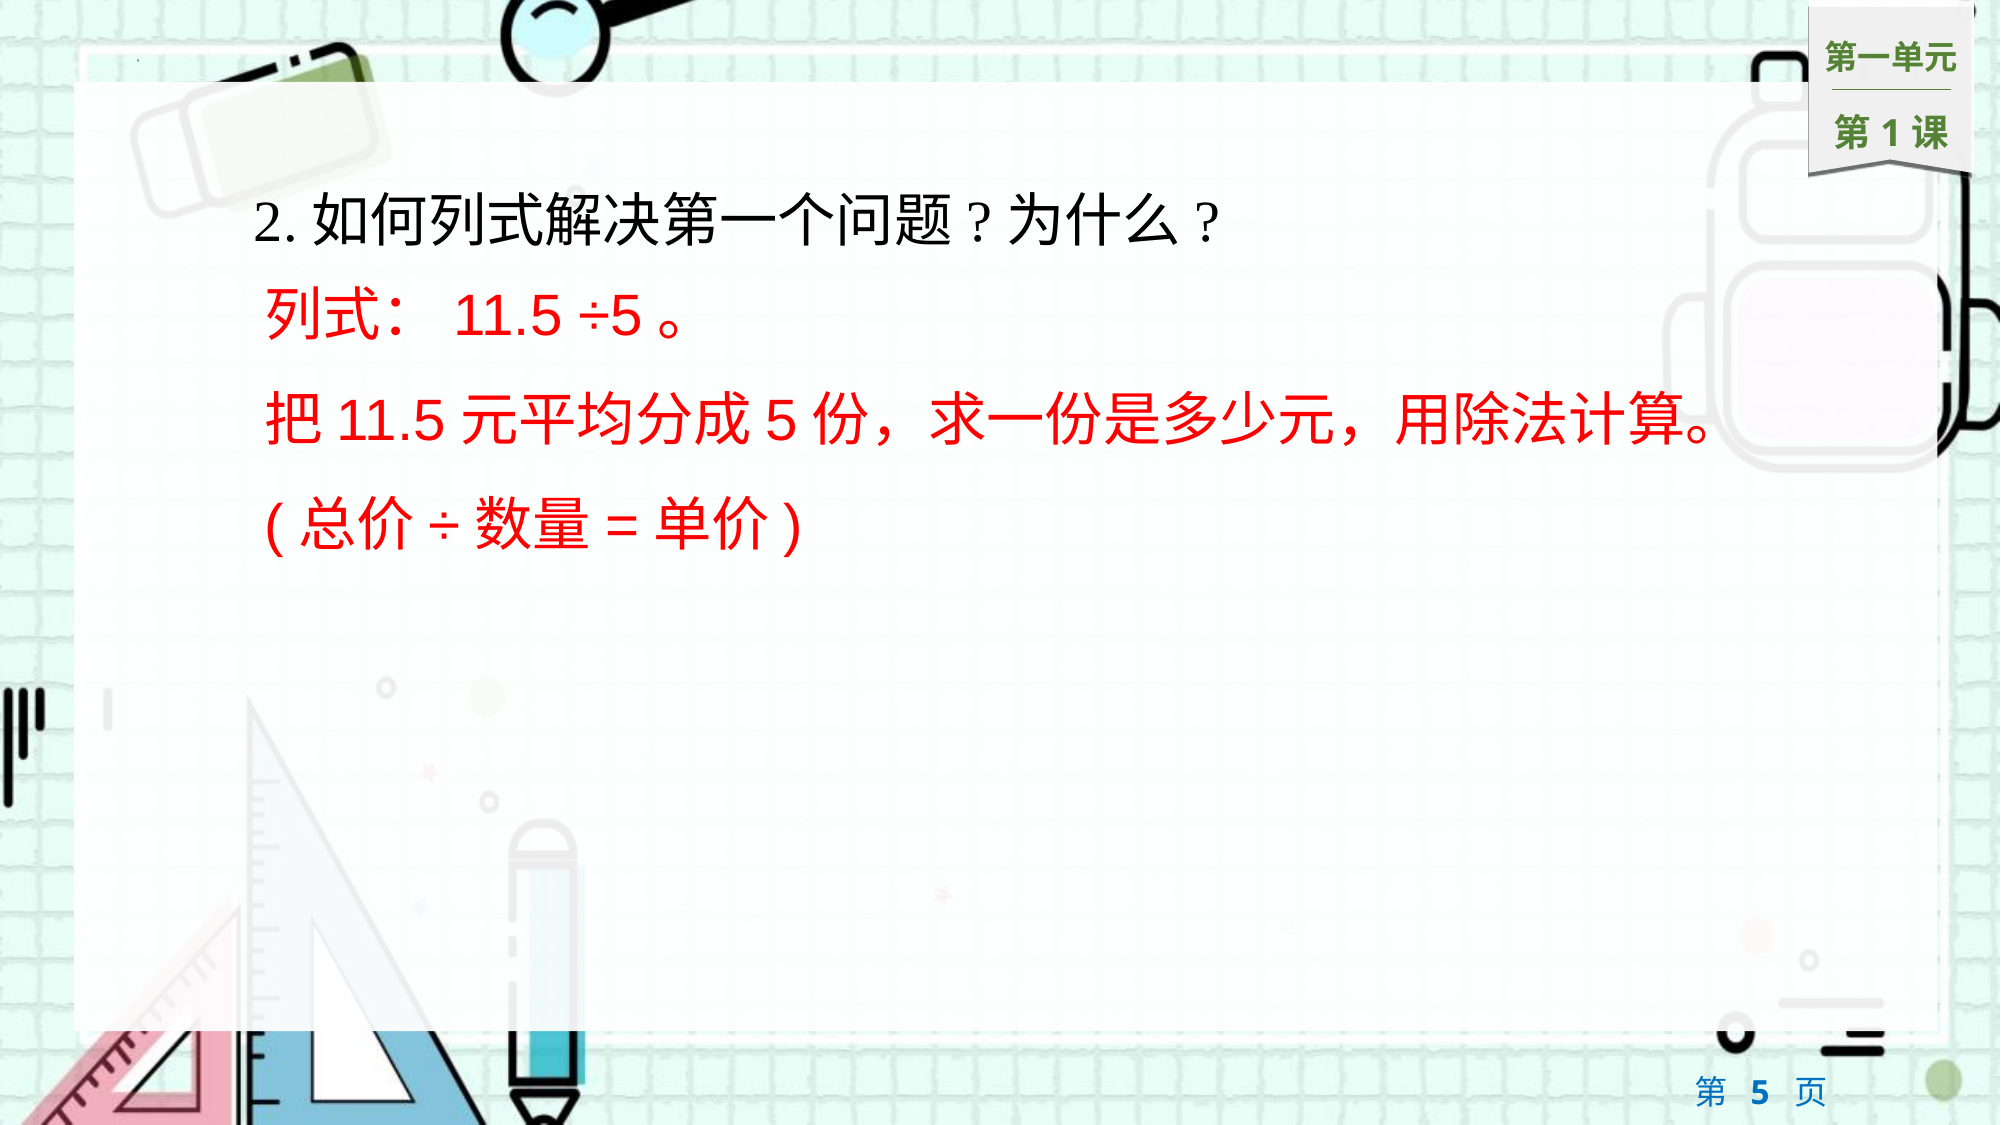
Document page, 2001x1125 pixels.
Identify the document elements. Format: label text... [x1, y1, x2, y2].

picture [1938, 168, 1971, 176]
list 列式：11.5 ÷5。 把11.5元平均分成5份，求一份是多少元，用除法计算。(总价÷数量=单价) [249, 234, 1797, 340]
picture [0, 0, 2000, 1125]
list 2.如何列式解决第一个问题?为什么? [121, 140, 1844, 1043]
